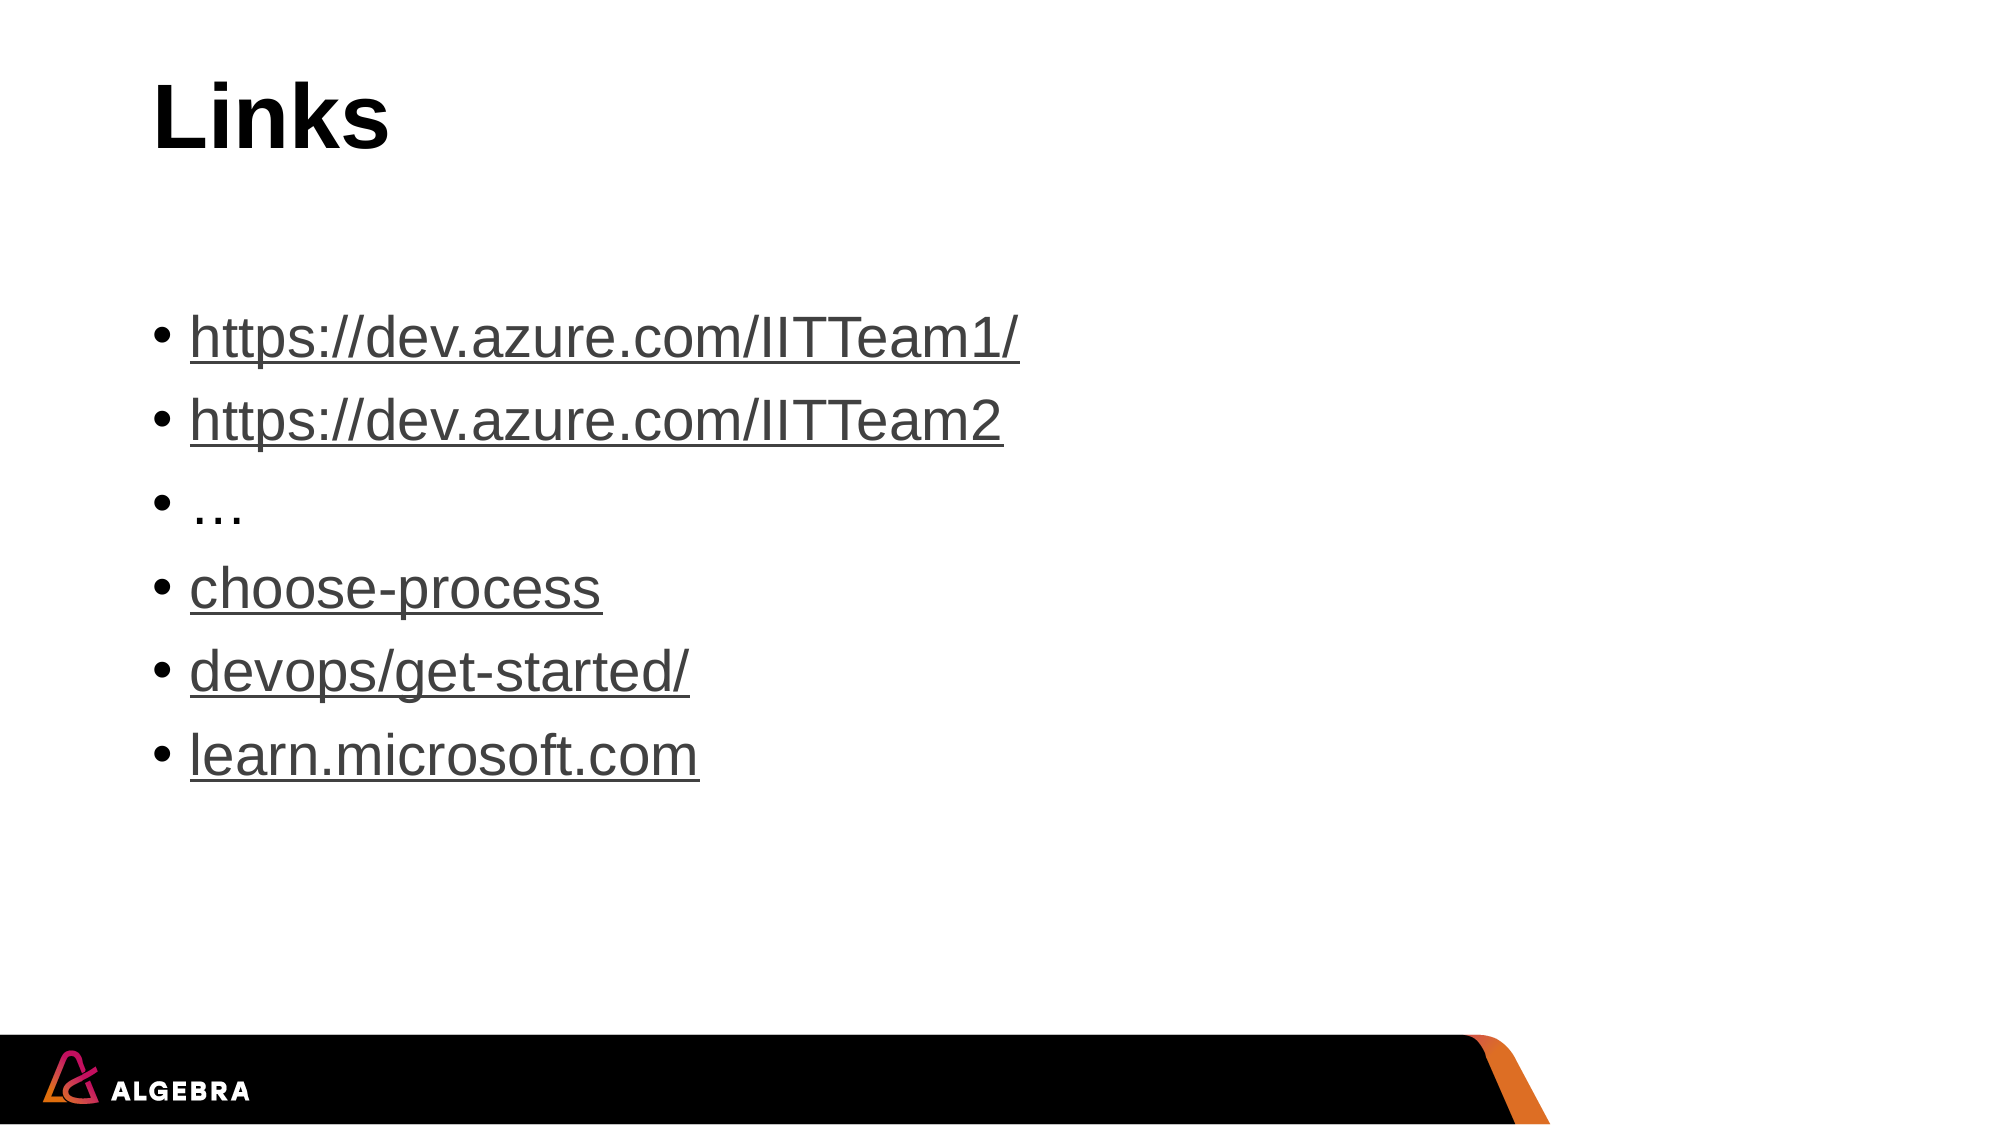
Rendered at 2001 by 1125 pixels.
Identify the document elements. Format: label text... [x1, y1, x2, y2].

title Links [137, 59, 1863, 278]
picture [0, 1034, 1733, 1125]
list https://dev.azure.com/IITTeam1/ https://dev.azure.com/IITTeam2 … choose-process devops/get-started/ learn.microsoft.com [137, 299, 1863, 1014]
